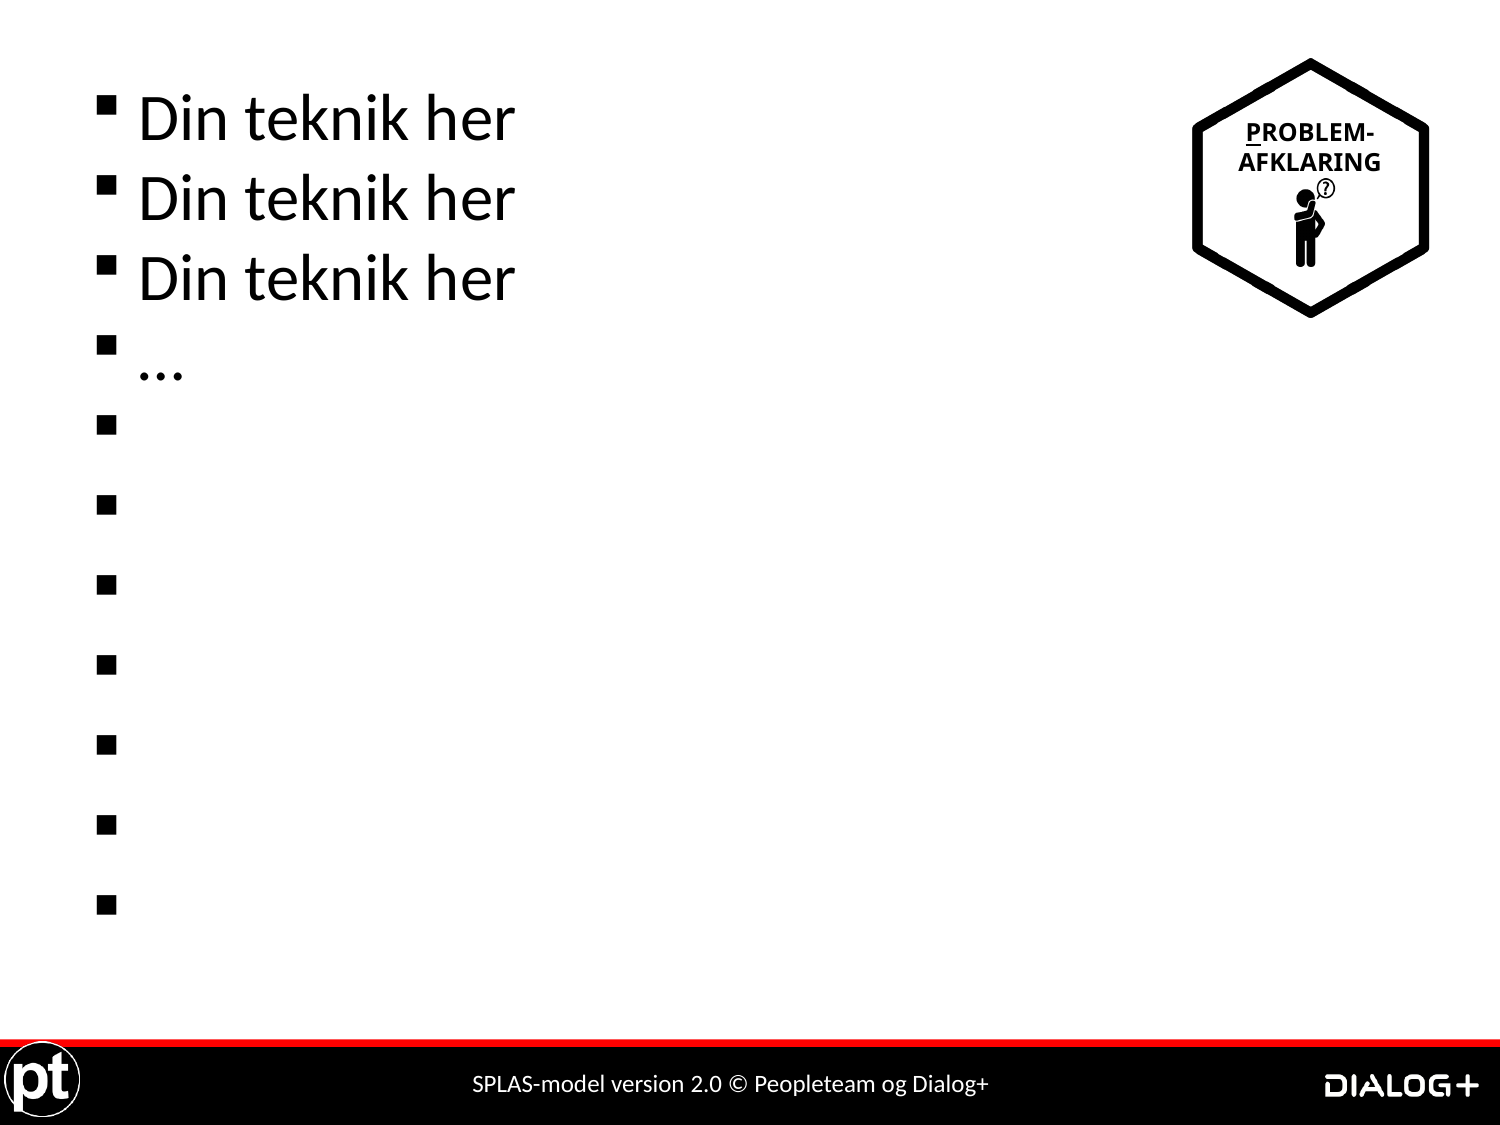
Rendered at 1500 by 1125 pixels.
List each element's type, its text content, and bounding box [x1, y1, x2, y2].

picture [1303, 1052, 1500, 1118]
picture [4, 1041, 80, 1117]
text_box Din teknik her Din teknik her Din teknik her … [76, 66, 1235, 961]
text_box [1180, 58, 1440, 318]
